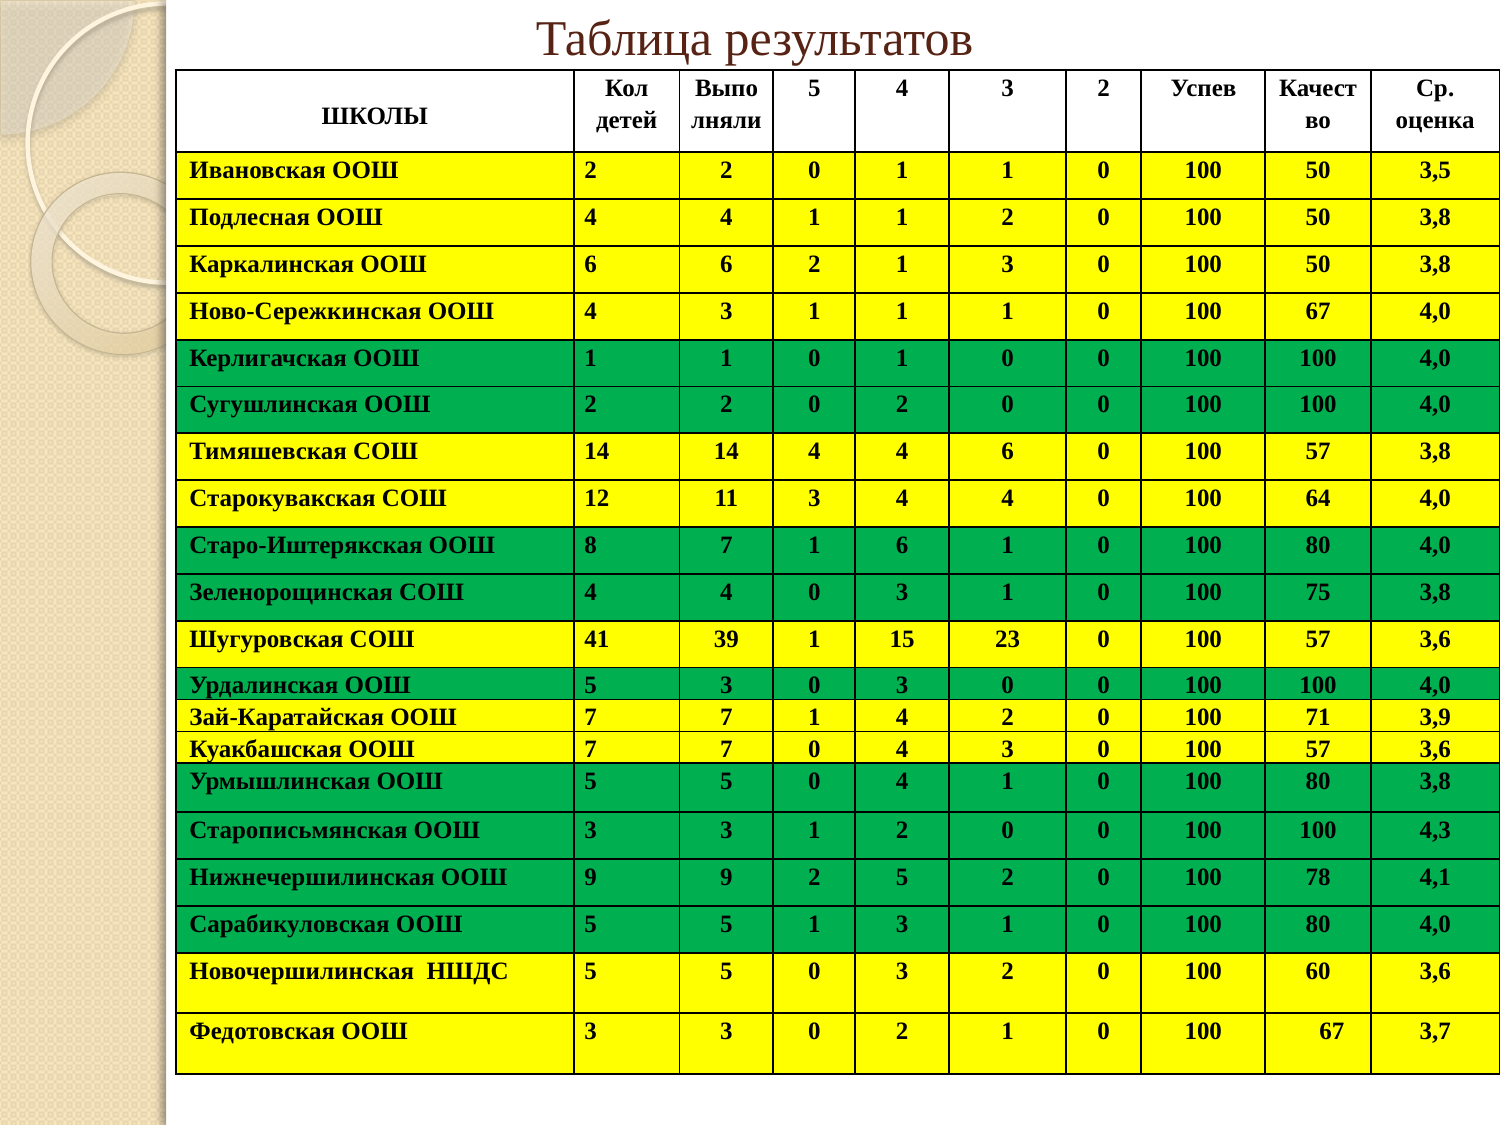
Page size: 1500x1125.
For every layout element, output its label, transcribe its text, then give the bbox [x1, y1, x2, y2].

table_cell 100 [1266, 668, 1370, 699]
table_cell 1 [950, 1014, 1065, 1073]
table_cell 4,0 [1372, 341, 1499, 386]
table_cell 0 [774, 387, 854, 432]
table_cell 3 [680, 668, 772, 699]
table_cell 100 [1142, 341, 1264, 386]
table_cell 0 [1067, 200, 1140, 245]
table_cell Новочершилинская НШДС [177, 954, 573, 1012]
table_header Кол детей [575, 71, 679, 151]
table_cell 80 [1266, 528, 1370, 573]
table_cell 7 [575, 700, 679, 731]
table_cell 3 [575, 1014, 679, 1073]
table_cell 2 [575, 387, 679, 432]
table_cell 1 [950, 294, 1065, 339]
table_cell Старокувакская СОШ [177, 481, 573, 526]
table_cell 5 [575, 764, 679, 811]
table_cell 0 [1067, 575, 1140, 620]
table_cell 4,0 [1372, 387, 1499, 432]
table_cell 100 [1142, 813, 1264, 858]
table_cell Зай-Каратайская ООШ [177, 700, 573, 731]
table_cell 5 [680, 764, 772, 811]
table_cell 2 [950, 700, 1065, 731]
table_cell 64 [1266, 481, 1370, 526]
table_cell 3 [575, 813, 679, 858]
table_cell 100 [1266, 341, 1370, 386]
table_cell 1 [774, 200, 854, 245]
table_cell 0 [1067, 294, 1140, 339]
table_cell 100 [1142, 1014, 1264, 1073]
table_cell 0 [950, 813, 1065, 858]
table_cell 6 [575, 247, 679, 292]
table_cell 4 [856, 732, 948, 762]
table_cell Федотовская ООШ [177, 1014, 573, 1073]
table_cell Зеленорощинская СОШ [177, 575, 573, 620]
table_cell 2 [680, 153, 772, 198]
table_cell 1 [950, 764, 1065, 811]
table_cell 1 [680, 341, 772, 386]
table_cell 3 [680, 1014, 772, 1073]
table_cell 100 [1266, 387, 1370, 432]
table_cell 50 [1266, 200, 1370, 245]
title Таблица результатов [246, 0, 1477, 69]
table_cell 100 [1142, 294, 1264, 339]
table_cell Нижнечершилинская ООШ [177, 860, 573, 905]
table_cell 60 [1266, 954, 1370, 1012]
table_cell Урдалинская ООШ [177, 668, 573, 699]
table_cell 0 [1067, 700, 1140, 731]
table_cell 100 [1142, 200, 1264, 245]
table_cell 0 [774, 764, 854, 811]
table_cell 3,8 [1372, 434, 1499, 479]
table_header 2 [1067, 71, 1140, 151]
table_cell 1 [774, 813, 854, 858]
table_cell 2 [950, 860, 1065, 905]
table_cell 2 [856, 387, 948, 432]
table_cell Старописьмянская ООШ [177, 813, 573, 858]
table_cell 3,6 [1372, 954, 1499, 1012]
table_cell 4,3 [1372, 813, 1499, 858]
table_cell 6 [950, 434, 1065, 479]
table_cell 7 [680, 700, 772, 731]
table_cell 100 [1142, 732, 1264, 762]
table_cell 3 [950, 247, 1065, 292]
table_cell 3,5 [1372, 153, 1499, 198]
table_cell 100 [1142, 700, 1264, 731]
table_cell 0 [1067, 954, 1140, 1012]
table_cell 57 [1266, 622, 1370, 667]
table_cell 4,1 [1372, 860, 1499, 905]
table_cell 4,0 [1372, 481, 1499, 526]
table_cell Шугуровская СОШ [177, 622, 573, 667]
table_cell Сарабикуловская ООШ [177, 907, 573, 952]
table_cell 0 [774, 575, 854, 620]
table_cell 9 [680, 860, 772, 905]
table_cell 6 [680, 247, 772, 292]
table_cell 8 [575, 528, 679, 573]
table_cell 100 [1142, 668, 1264, 699]
table_header 5 [774, 71, 854, 151]
table_cell 3,8 [1372, 200, 1499, 245]
table_cell 4 [856, 434, 948, 479]
table_cell 5 [680, 954, 772, 1012]
table_cell 3 [680, 813, 772, 858]
table_cell 0 [1067, 813, 1140, 858]
table_cell Тимяшевская СОШ [177, 434, 573, 479]
table_cell 100 [1142, 907, 1264, 952]
table_cell 14 [575, 434, 679, 479]
table_cell 0 [1067, 732, 1140, 762]
table_cell 39 [680, 622, 772, 667]
table_cell 0 [1067, 622, 1140, 667]
table_cell Ново-Сережкинская ООШ [177, 294, 573, 339]
table_cell 2 [856, 1014, 948, 1073]
table_cell 3,6 [1372, 622, 1499, 667]
table_cell 7 [680, 528, 772, 573]
table_header 3 [950, 71, 1065, 151]
table_cell 0 [950, 341, 1065, 386]
table_cell 67 [1266, 1014, 1370, 1073]
table_cell 57 [1266, 732, 1370, 762]
table_cell 0 [1067, 341, 1140, 386]
table_cell 4 [856, 764, 948, 811]
table_cell 4 [575, 294, 679, 339]
table_cell 2 [950, 200, 1065, 245]
table_cell Урмышлинская ООШ [177, 764, 573, 811]
table_header 4 [856, 71, 948, 151]
table_cell 0 [1067, 860, 1140, 905]
table_cell 4,0 [1372, 668, 1499, 699]
table_header Успев [1142, 71, 1264, 151]
table_cell 1 [950, 528, 1065, 573]
table_cell 12 [575, 481, 679, 526]
table_cell 1 [575, 341, 679, 386]
table_cell 41 [575, 622, 679, 667]
table_cell 3 [856, 907, 948, 952]
table_cell 80 [1266, 764, 1370, 811]
table_cell 3 [856, 575, 948, 620]
table_cell 3 [856, 954, 948, 1012]
table_cell 100 [1142, 528, 1264, 573]
table_cell 100 [1142, 860, 1264, 905]
table_cell 1 [950, 153, 1065, 198]
table_cell Куакбашская ООШ [177, 732, 573, 762]
table_cell 5 [856, 860, 948, 905]
table_cell 4,0 [1372, 294, 1499, 339]
table_cell 5 [680, 907, 772, 952]
table_cell 0 [774, 153, 854, 198]
table_cell 5 [575, 954, 679, 1012]
table_header ШКОЛЫ [177, 71, 573, 151]
table_cell 3,6 [1372, 732, 1499, 762]
table_cell 4 [950, 481, 1065, 526]
table_cell 100 [1142, 622, 1264, 667]
table_cell 9 [575, 860, 679, 905]
table_cell 11 [680, 481, 772, 526]
table_cell 1 [774, 528, 854, 573]
table_cell 57 [1266, 434, 1370, 479]
table_cell 67 [1266, 294, 1370, 339]
table_cell Подлесная ООШ [177, 200, 573, 245]
table_cell 4 [680, 200, 772, 245]
table_cell 0 [1067, 907, 1140, 952]
table_cell 71 [1266, 700, 1370, 731]
table_cell 4 [575, 575, 679, 620]
table_cell Каркалинская ООШ [177, 247, 573, 292]
table_cell 100 [1266, 813, 1370, 858]
table_cell 3,8 [1372, 764, 1499, 811]
table_cell 7 [575, 732, 679, 762]
table_cell 3 [856, 668, 948, 699]
table_cell 23 [950, 622, 1065, 667]
table_header Ср. оценка [1372, 71, 1499, 151]
table_cell 0 [774, 954, 854, 1012]
table_cell 100 [1142, 764, 1264, 811]
table_cell 0 [1067, 764, 1140, 811]
table_cell 1 [856, 294, 948, 339]
table_cell 78 [1266, 860, 1370, 905]
table_cell 1 [774, 907, 854, 952]
table_cell 0 [1067, 387, 1140, 432]
table_cell 5 [575, 907, 679, 952]
table_cell 100 [1142, 247, 1264, 292]
table_cell 3,8 [1372, 247, 1499, 292]
table_cell 0 [1067, 481, 1140, 526]
table_header Качество [1266, 71, 1370, 151]
table_cell 14 [680, 434, 772, 479]
table_cell 0 [1067, 668, 1140, 699]
table_cell 75 [1266, 575, 1370, 620]
table_cell 1 [774, 622, 854, 667]
table_cell 50 [1266, 247, 1370, 292]
table_cell Ивановская ООШ [177, 153, 573, 198]
table_cell 0 [774, 341, 854, 386]
table_cell 1 [950, 907, 1065, 952]
table_cell 100 [1142, 575, 1264, 620]
table_cell 0 [774, 1014, 854, 1073]
table_cell 50 [1266, 153, 1370, 198]
table_header Выполняли [680, 71, 772, 151]
table_cell 0 [950, 668, 1065, 699]
table_cell 0 [1067, 528, 1140, 573]
table_cell 3 [950, 732, 1065, 762]
table_cell 5 [575, 668, 679, 699]
table_cell 1 [856, 247, 948, 292]
table_cell 1 [856, 341, 948, 386]
table_cell 2 [680, 387, 772, 432]
table_cell 6 [856, 528, 948, 573]
table_cell 3 [680, 294, 772, 339]
table_cell 3,7 [1372, 1014, 1499, 1073]
table_cell 0 [1067, 1014, 1140, 1073]
table_cell 0 [950, 387, 1065, 432]
table_cell 0 [1067, 153, 1140, 198]
table_cell 4,0 [1372, 528, 1499, 573]
table_cell 4 [575, 200, 679, 245]
table_cell 100 [1142, 434, 1264, 479]
table_cell 3,8 [1372, 575, 1499, 620]
table_cell 100 [1142, 387, 1264, 432]
table_cell 4 [856, 481, 948, 526]
table_cell 2 [856, 813, 948, 858]
table_cell 2 [950, 954, 1065, 1012]
table_cell 3 [774, 481, 854, 526]
table_cell 2 [774, 247, 854, 292]
table_cell 1 [950, 575, 1065, 620]
table_cell 0 [774, 668, 854, 699]
table_cell Старо-Иштерякская ООШ [177, 528, 573, 573]
table_cell 1 [856, 153, 948, 198]
table_cell 0 [1067, 434, 1140, 479]
table_cell 3,9 [1372, 700, 1499, 731]
table_cell 80 [1266, 907, 1370, 952]
table_cell 0 [1067, 247, 1140, 292]
table_cell 4,0 [1372, 907, 1499, 952]
table_cell 100 [1142, 153, 1264, 198]
table_cell 100 [1142, 954, 1264, 1012]
table_cell 100 [1142, 481, 1264, 526]
table_cell 7 [680, 732, 772, 762]
table_cell 2 [575, 153, 679, 198]
table_cell 4 [680, 575, 772, 620]
table_cell 0 [774, 732, 854, 762]
table_cell 1 [774, 700, 854, 731]
table_cell 4 [774, 434, 854, 479]
table_cell Керлигачская ООШ [177, 341, 573, 386]
table_cell Сугушлинская ООШ [177, 387, 573, 432]
table_cell 15 [856, 622, 948, 667]
table_cell 4 [856, 700, 948, 731]
table_cell 1 [774, 294, 854, 339]
table_cell 2 [774, 860, 854, 905]
table_cell 1 [856, 200, 948, 245]
